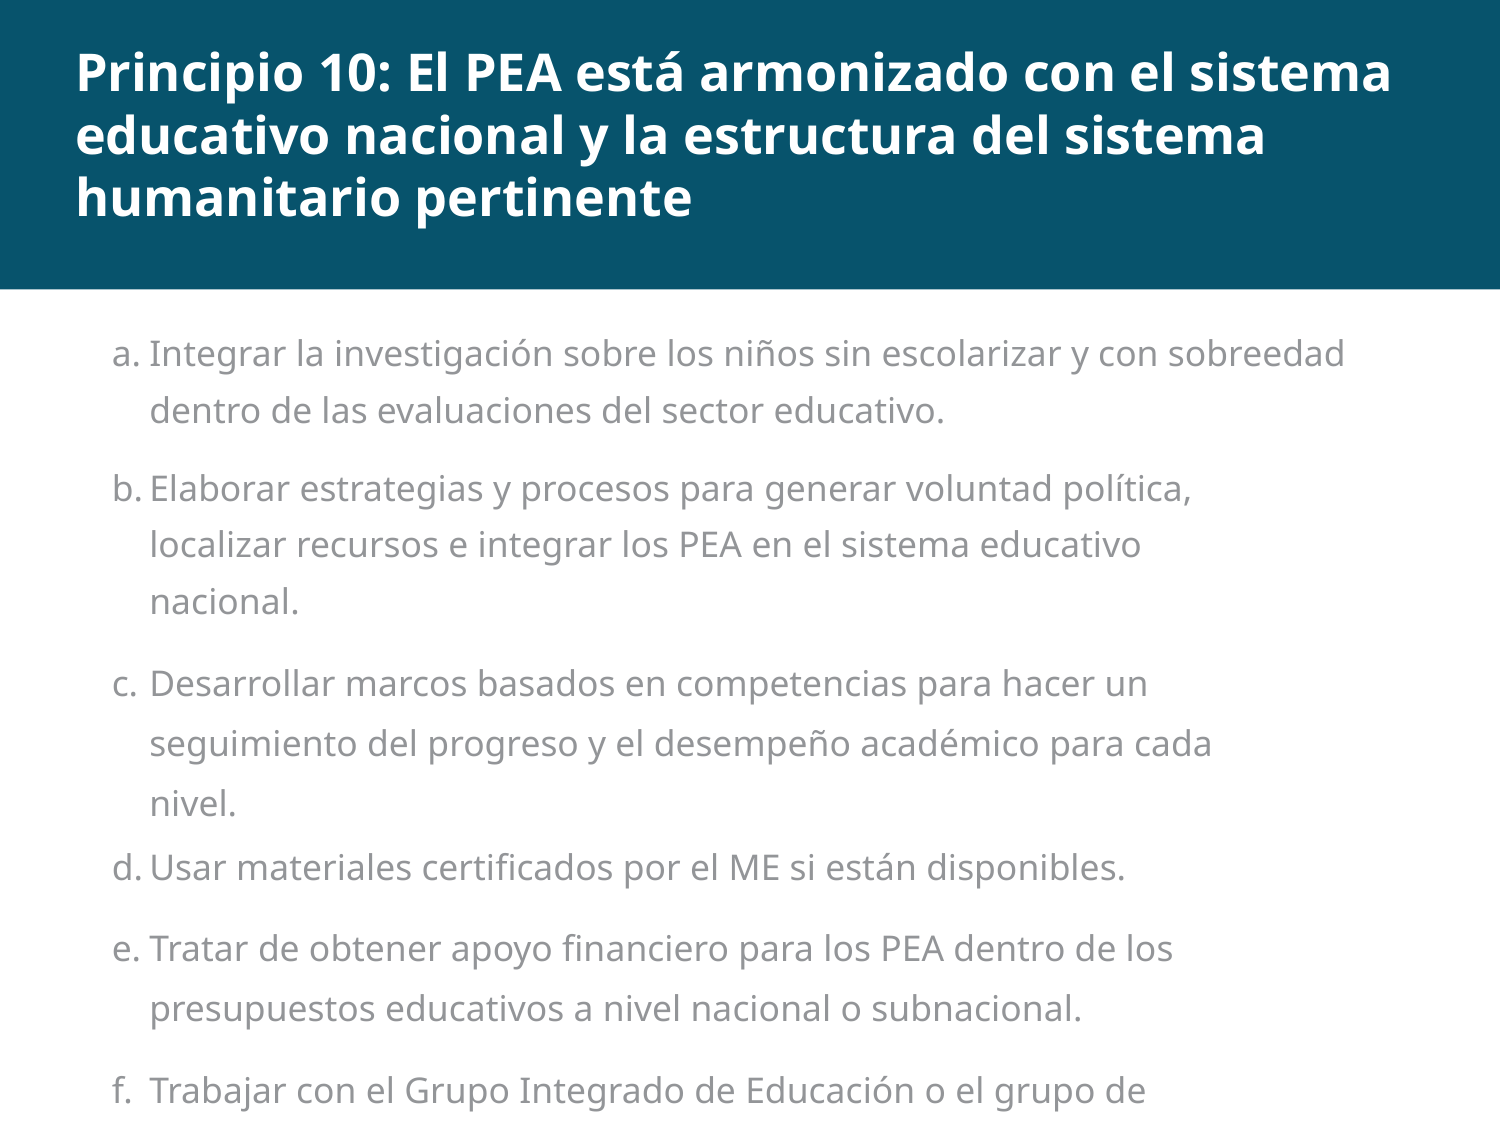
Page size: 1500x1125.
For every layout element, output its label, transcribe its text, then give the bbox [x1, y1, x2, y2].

text_box [0, 0, 1500, 290]
title Principio 10: El PEA está armonizado con el sistema educativo nacional y la estructura del sistema humanitario pertinente [72, 37, 1428, 228]
text_box Integrar la investigación sobre los niños sin escolarizar y con sobreedad dentro de las evaluaciones del sector educativo. Elaborar estrategias y procesos para generar voluntad política, localizar recursos e integrar los PEA en el sistema educativo nacional. Desarrollar marcos basados en competencias para hacer un seguimiento del progreso y el desempeño académico para cada nivel. Usar materiales certificados por el ME si están disponibles. Tratar de obtener apoyo financiero para los PEA dentro de los presupuestos educativos a nivel nacional o subnacional. Trabajar con el Grupo Integrado de Educación o el grupo de coordinación sectorial adecuado para garantizar que el PEA forme parte de una respuesta coordinada en el sector. [109, 314, 1391, 1125]
